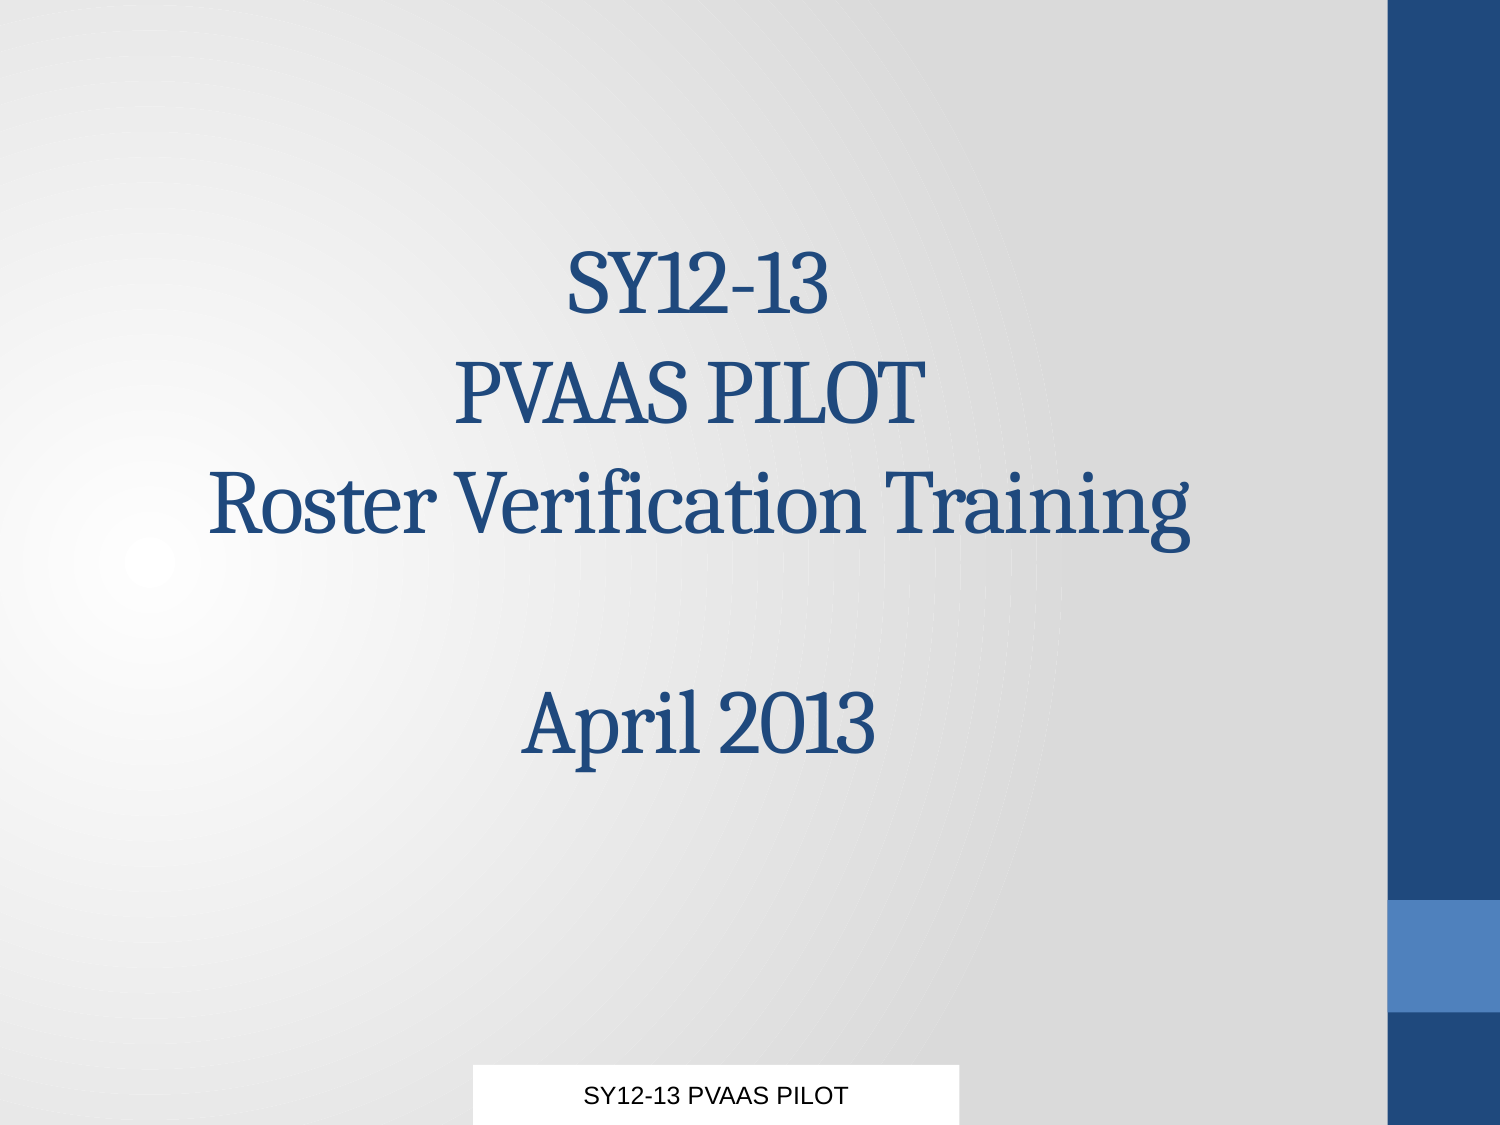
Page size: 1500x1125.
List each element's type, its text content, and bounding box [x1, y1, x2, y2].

text_box SY12-13 PVAAS PILOT [473, 1064, 960, 1125]
title SY12-13 PVAAS PILOT Roster Verification Training April 2013 [0, 219, 1400, 779]
